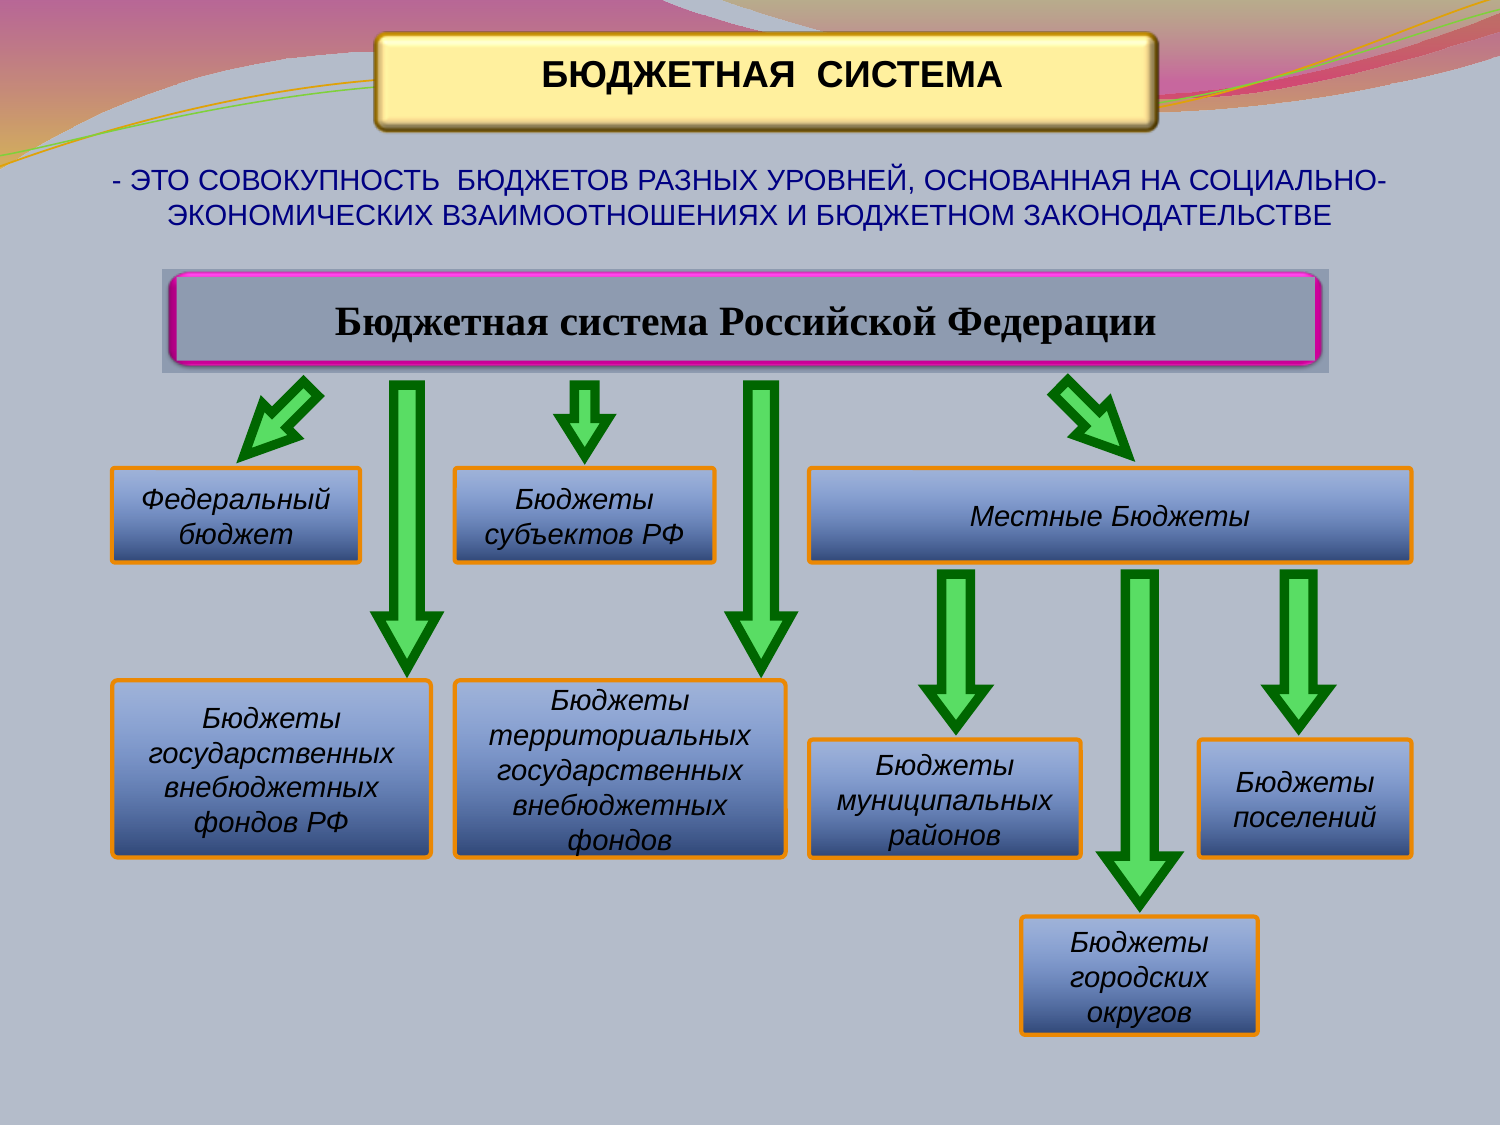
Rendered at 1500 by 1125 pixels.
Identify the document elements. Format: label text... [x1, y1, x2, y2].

text_box Бюджеты муниципальных районов [809, 739, 1081, 858]
text_box [561, 388, 609, 456]
text_box [1104, 574, 1176, 905]
text_box [1269, 574, 1328, 728]
text_box Бюджеты территориальных государственных внебюджетных фондов [454, 680, 786, 858]
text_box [161, 268, 1330, 374]
text_box - ЭТО СОВОКУПНОСТЬ БЮДЖЕТОВ РАЗНЫХ УРОВНЕЙ, ОСНОВАННАЯ НА СОЦИАЛЬНО-ЭКОНОМИЧЕСКИХ ВЗАИМООТНОШЕНИЯХ И БЮДЖЕТНОМ ЗАКОНОДАТЕЛЬСТВЕ [64, 154, 1436, 239]
text_box Бюджеты поселений [1198, 739, 1412, 858]
text_box [244, 388, 319, 456]
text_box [371, 30, 1161, 140]
text_box Бюджеты государственных внебюджетных фондов РФ [112, 680, 431, 858]
text_box [927, 574, 985, 728]
text_box Местные Бюджеты [808, 467, 1412, 563]
text_box [1053, 388, 1128, 455]
text_box [377, 388, 437, 669]
text_box Федеральный бюджет [111, 467, 361, 563]
text_box Бюджеты городских округов [1021, 916, 1258, 1035]
text_box Бюджеты субъектов РФ [454, 467, 715, 563]
text_box [731, 388, 791, 669]
